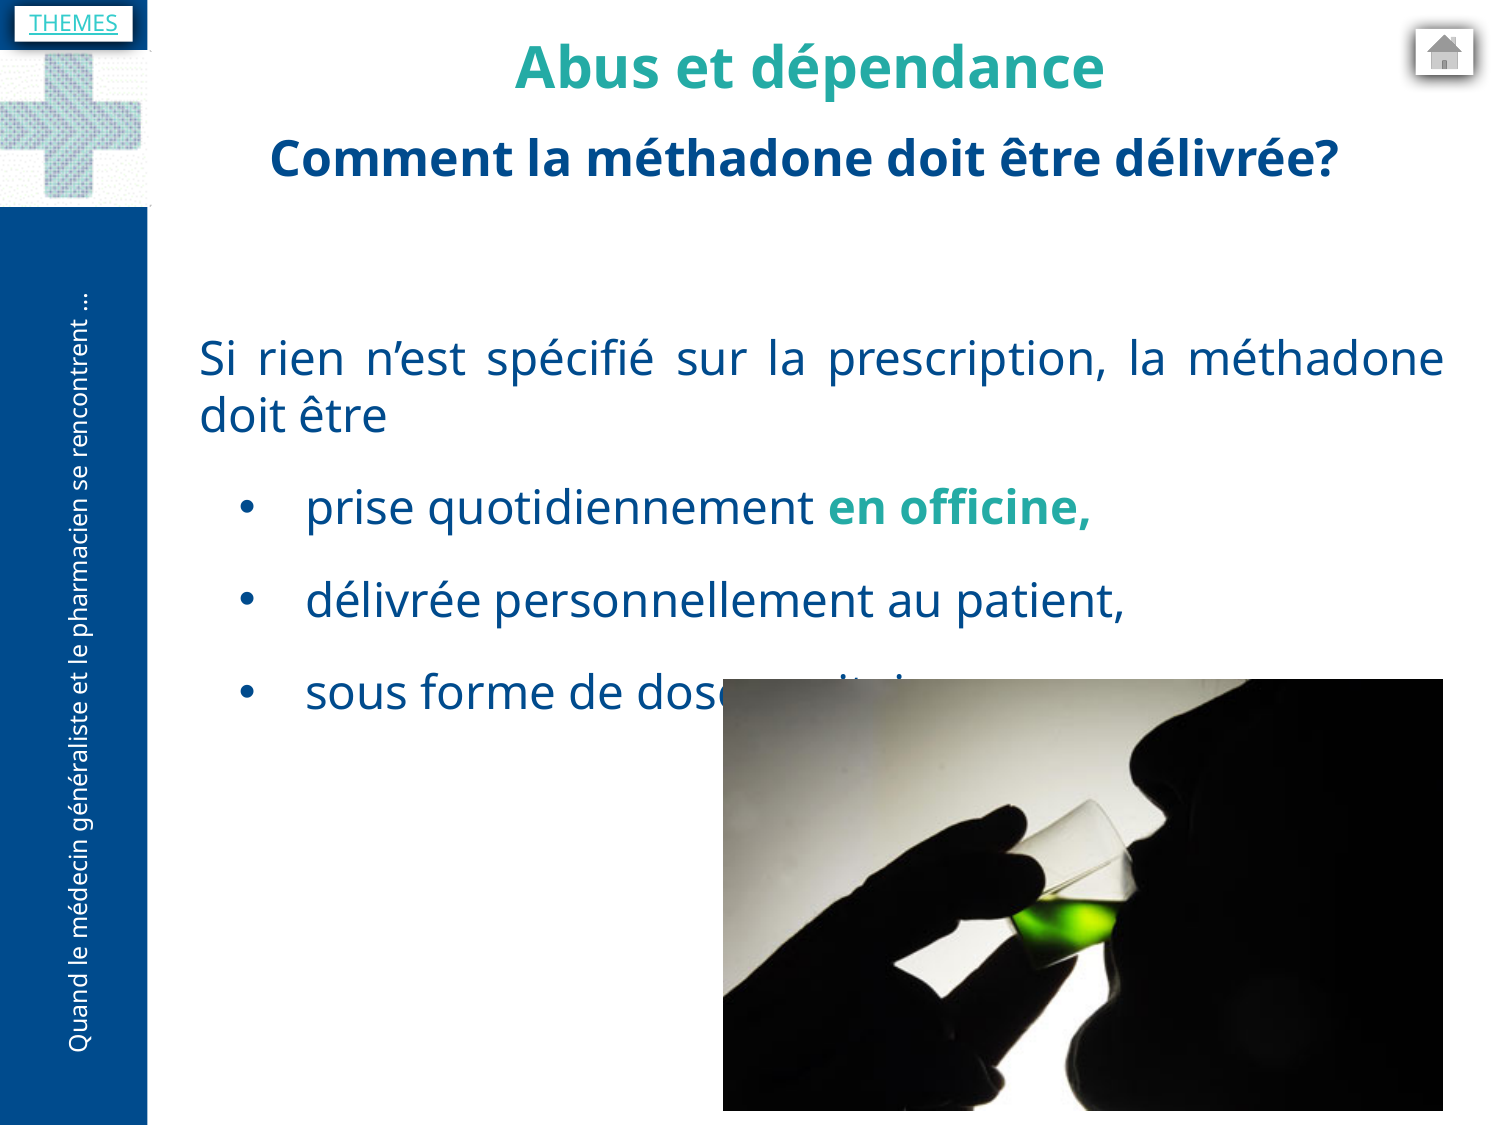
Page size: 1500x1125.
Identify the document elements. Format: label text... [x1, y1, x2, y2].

list Abus et dépendance [159, 30, 1463, 118]
text_box THEMES [14, 5, 134, 42]
list Si rien n’est spécifié sur la prescription, la méthadone doit être prise quotidiennement en officine, délivrée personnellement au patient, sous forme de doses unitaires. [184, 320, 1463, 730]
picture [0, 50, 152, 207]
text_box Comment la méthadone doit être délivrée? [146, 118, 1463, 194]
picture [723, 679, 1443, 1111]
text_box [1415, 28, 1474, 76]
